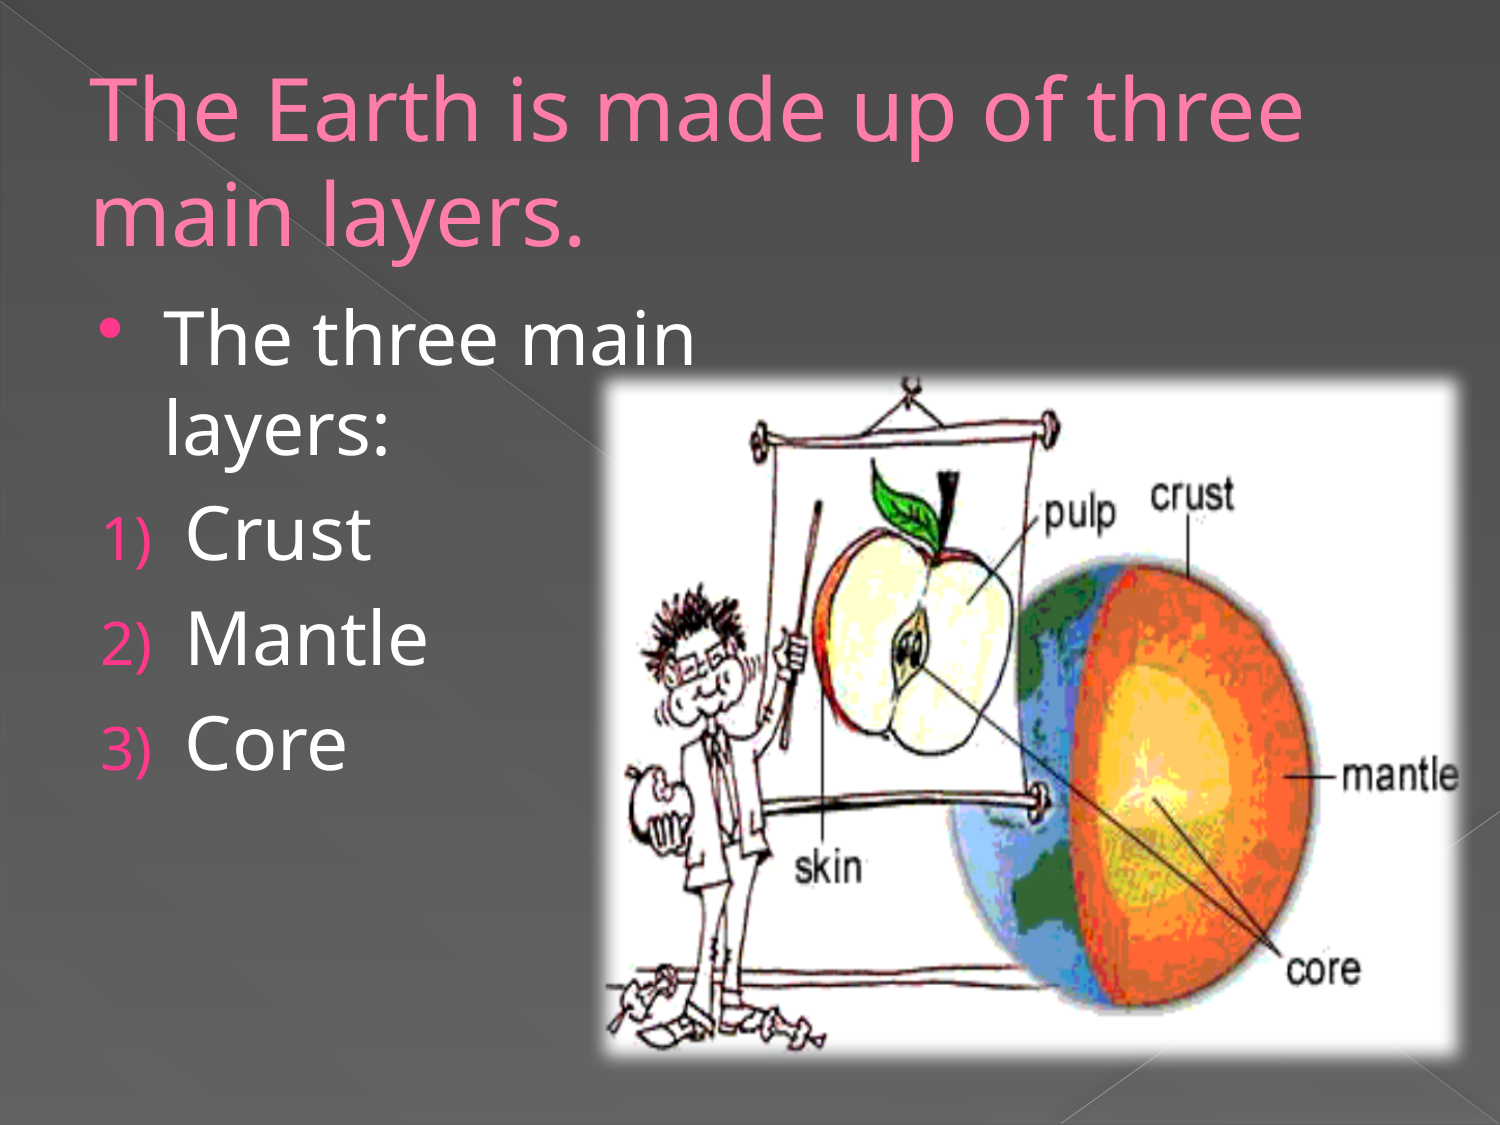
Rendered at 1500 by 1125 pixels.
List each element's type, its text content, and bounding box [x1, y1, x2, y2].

list The three main layers: Crust Mantle Core [75, 282, 738, 1025]
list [587, 362, 1476, 1076]
title The Earth is made up of three main layers. [75, 43, 1425, 274]
